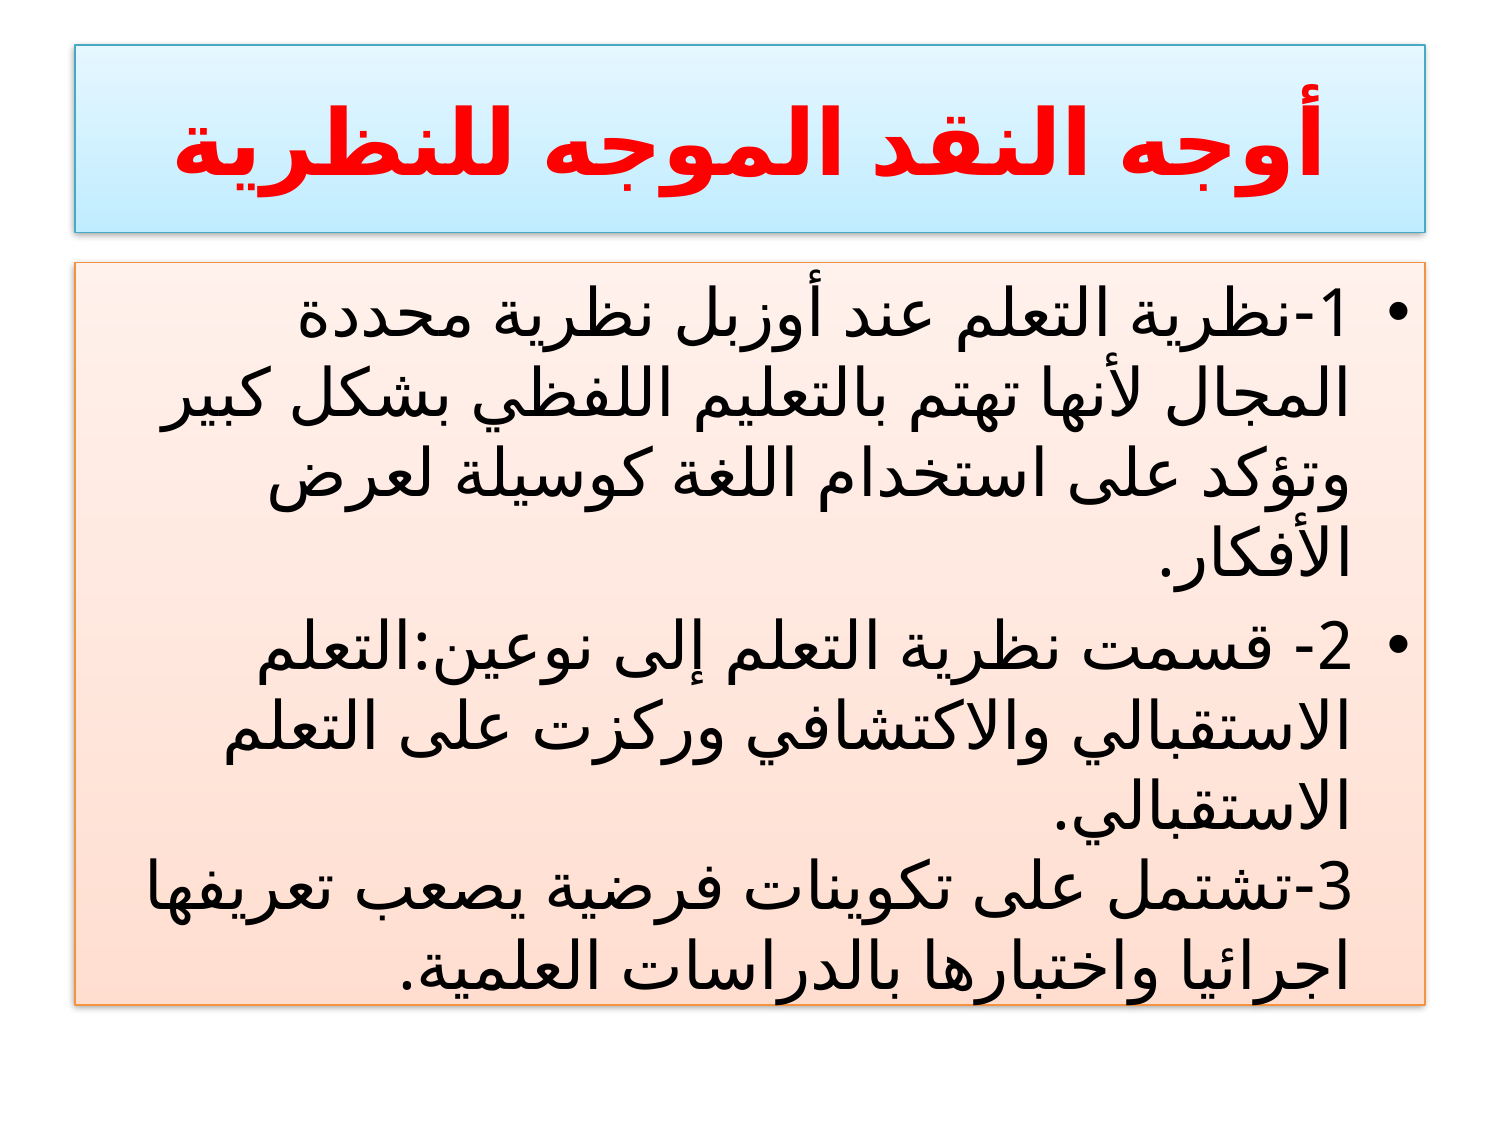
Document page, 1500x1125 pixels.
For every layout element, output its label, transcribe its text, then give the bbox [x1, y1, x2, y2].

title أوجه النقد الموجه للنظرية [74, 44, 1426, 233]
list 1-نظرية التعلم عند أوزبل نظرية محددة المجال لأنها تهتم بالتعليم اللفظي بشكل كبير وتؤكد على استخدام اللغة كوسيلة لعرض الأفكار. 2- قسمت نظرية التعلم إلى نوعين:التعلم الاستقبالي والاكتشافي وركزت على التعلم الاستقبالي. 3-تشتمل على تكوينات فرضية يصعب تعريفها اجرائيا واختبارها بالدراسات العلمية. [74, 262, 1426, 1006]
